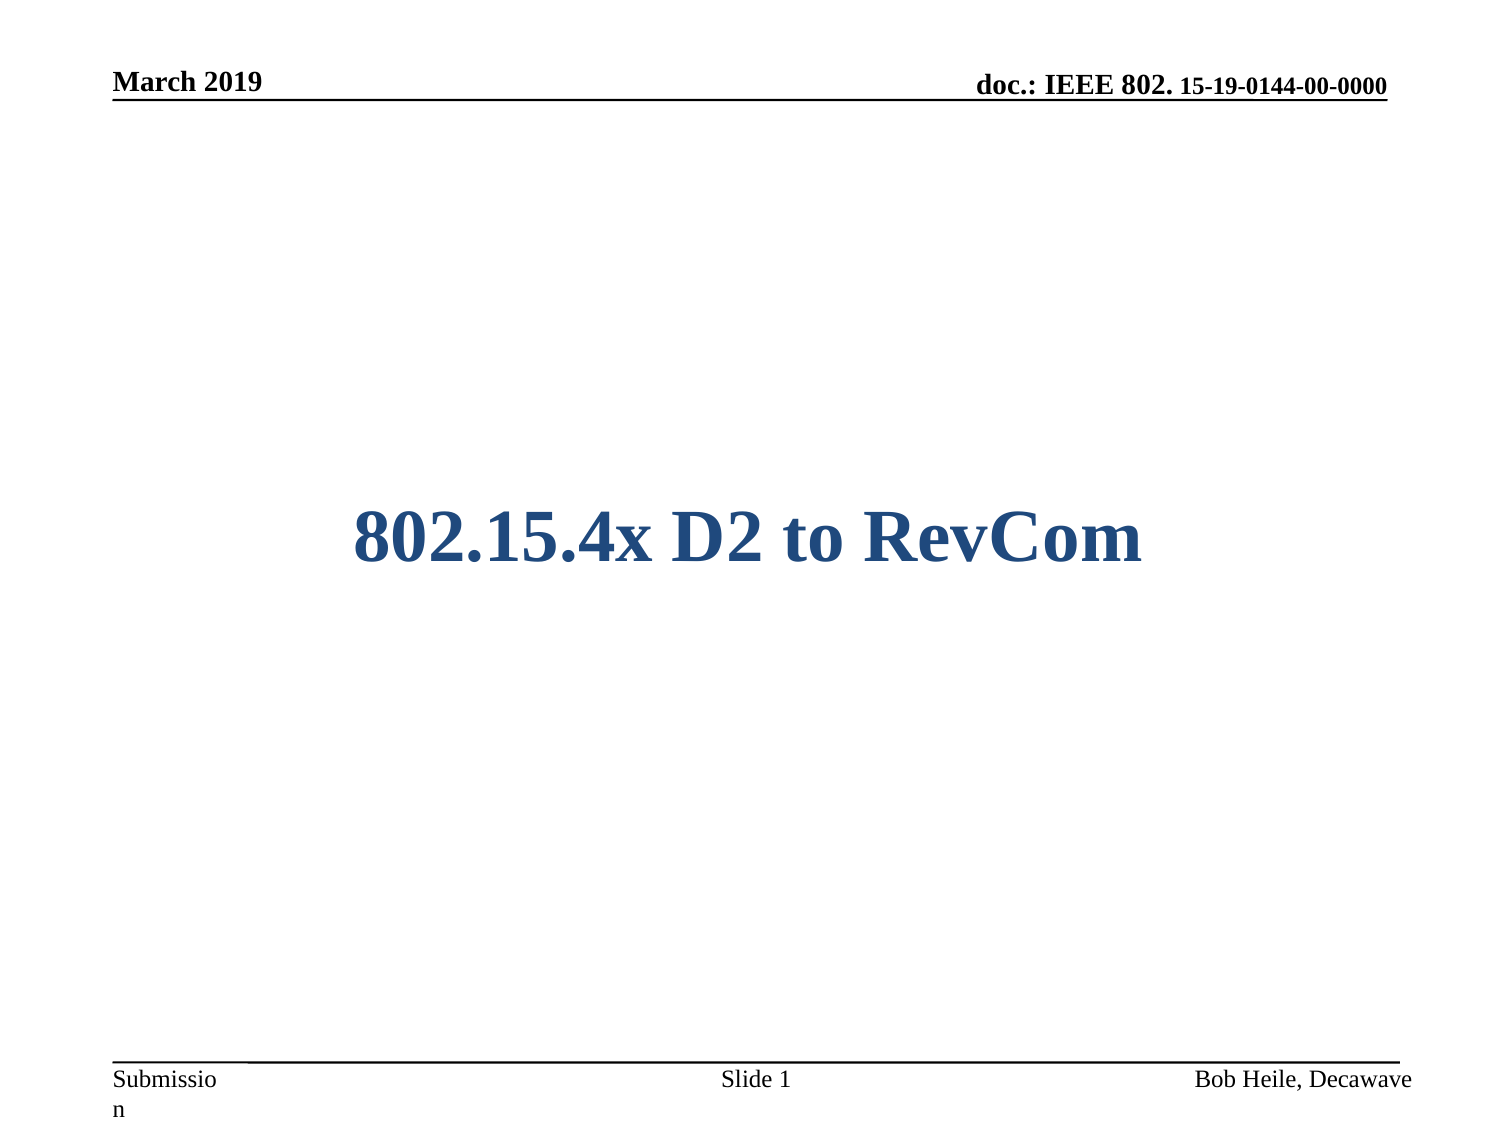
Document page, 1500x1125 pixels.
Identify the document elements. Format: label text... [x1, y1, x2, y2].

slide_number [112, 62, 375, 98]
title 802.15.4x D2 to RevCom [110, 375, 1386, 688]
footer Bob Heile, Decawave [900, 1062, 1413, 1093]
slide_number Slide 1 [712, 1062, 800, 1093]
